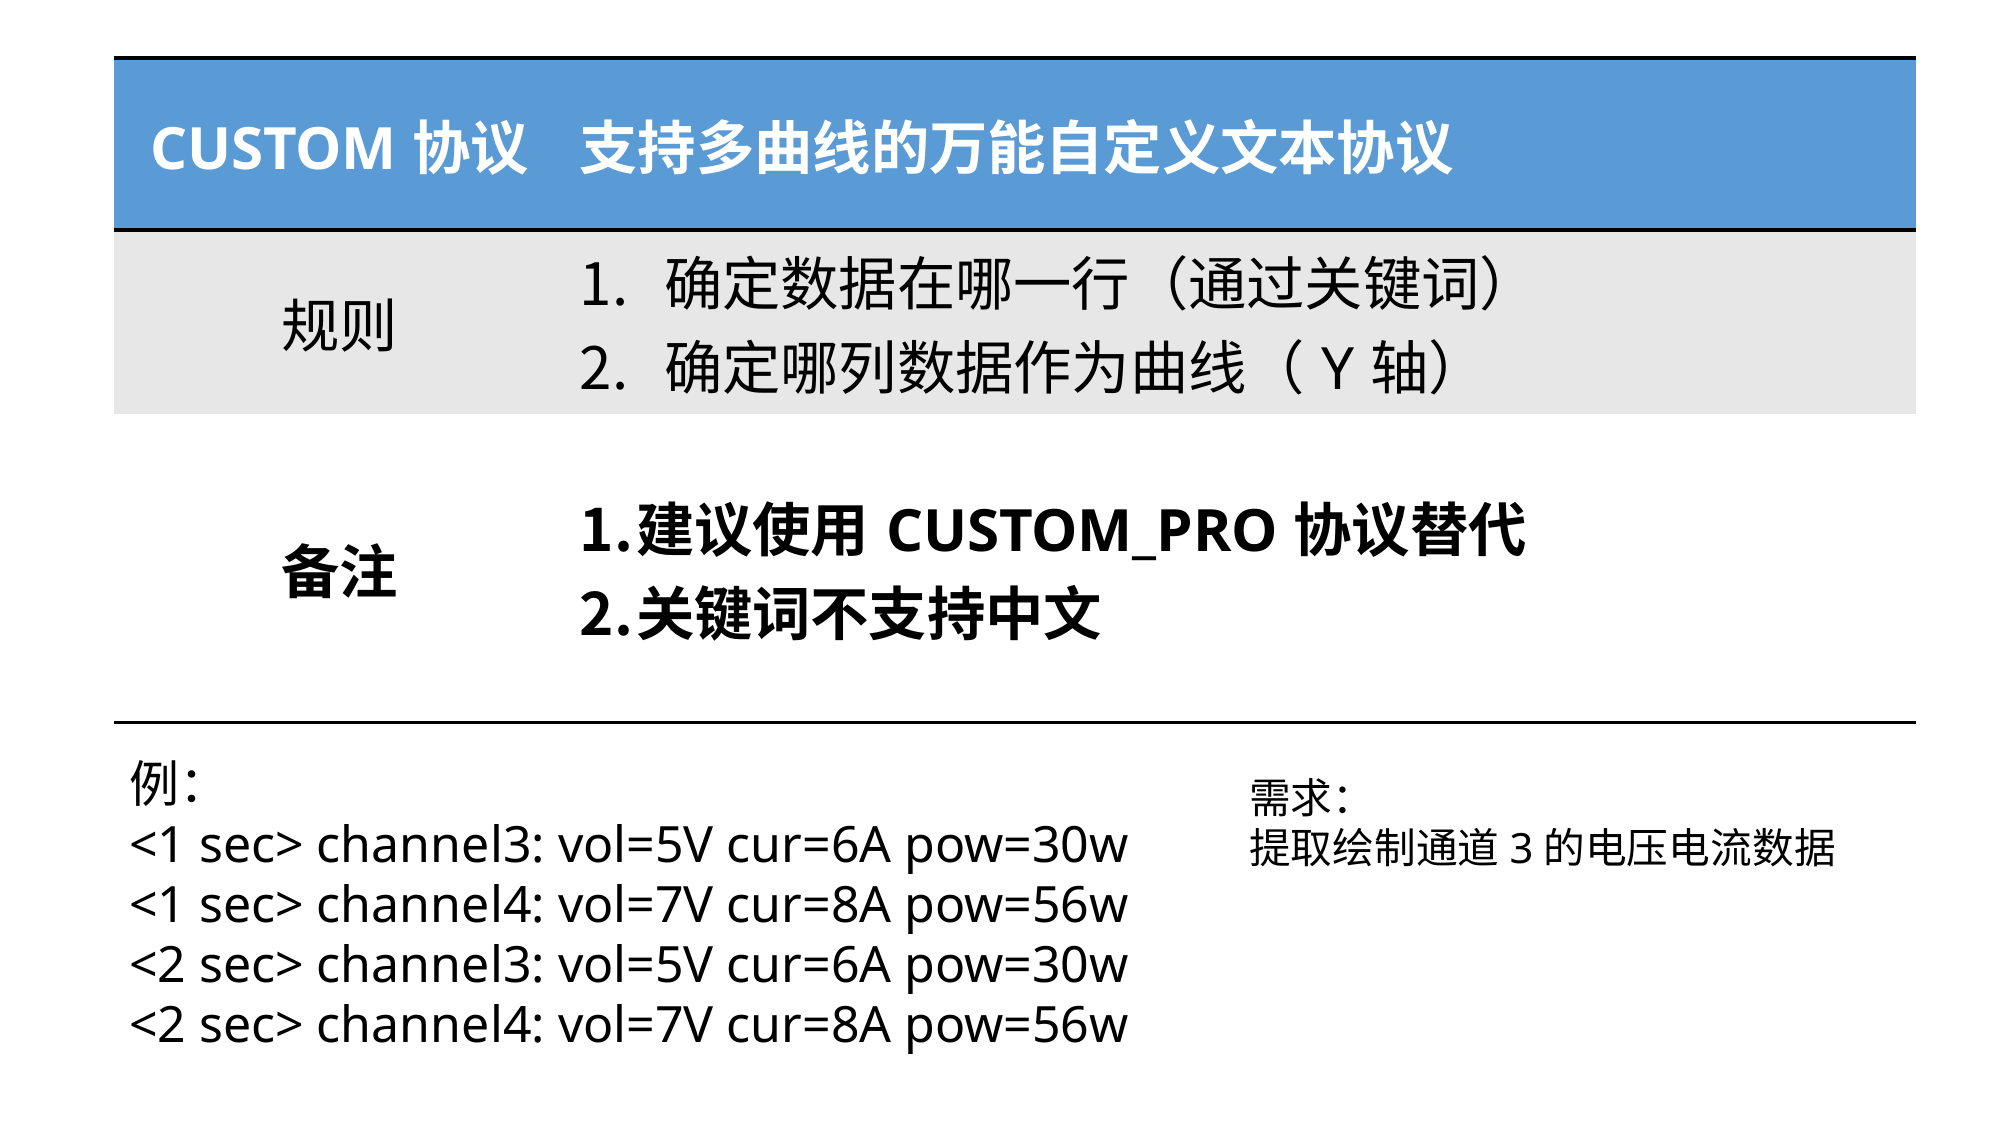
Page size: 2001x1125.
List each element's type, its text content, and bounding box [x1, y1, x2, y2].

text_box 例： <1 sec> channel3: vol=5V cur=6A pow=30w <1 sec> channel4: vol=7V cur=8A pow=56w <2 sec> channel3: vol=5V cur=6A pow=30w <2 sec> channel4: vol=7V cur=8A pow=56w [114, 744, 1676, 1060]
table_cell 备注 [114, 414, 565, 721]
table_cell 建议使用CUSTOM_PRO协议替代 关键词不支持中文 [565, 414, 1916, 721]
table_cell 确定数据在哪一行（通过关键词） 确定哪列数据作为曲线（Y轴） [565, 232, 1916, 414]
text_box 需求： 提取绘制通道3的电压电流数据 [1234, 764, 1965, 880]
table_header CUSTOM协议 [114, 60, 565, 228]
table_header 支持多曲线的万能自定义文本协议 [565, 60, 1916, 228]
table_cell 规则 [114, 232, 565, 414]
